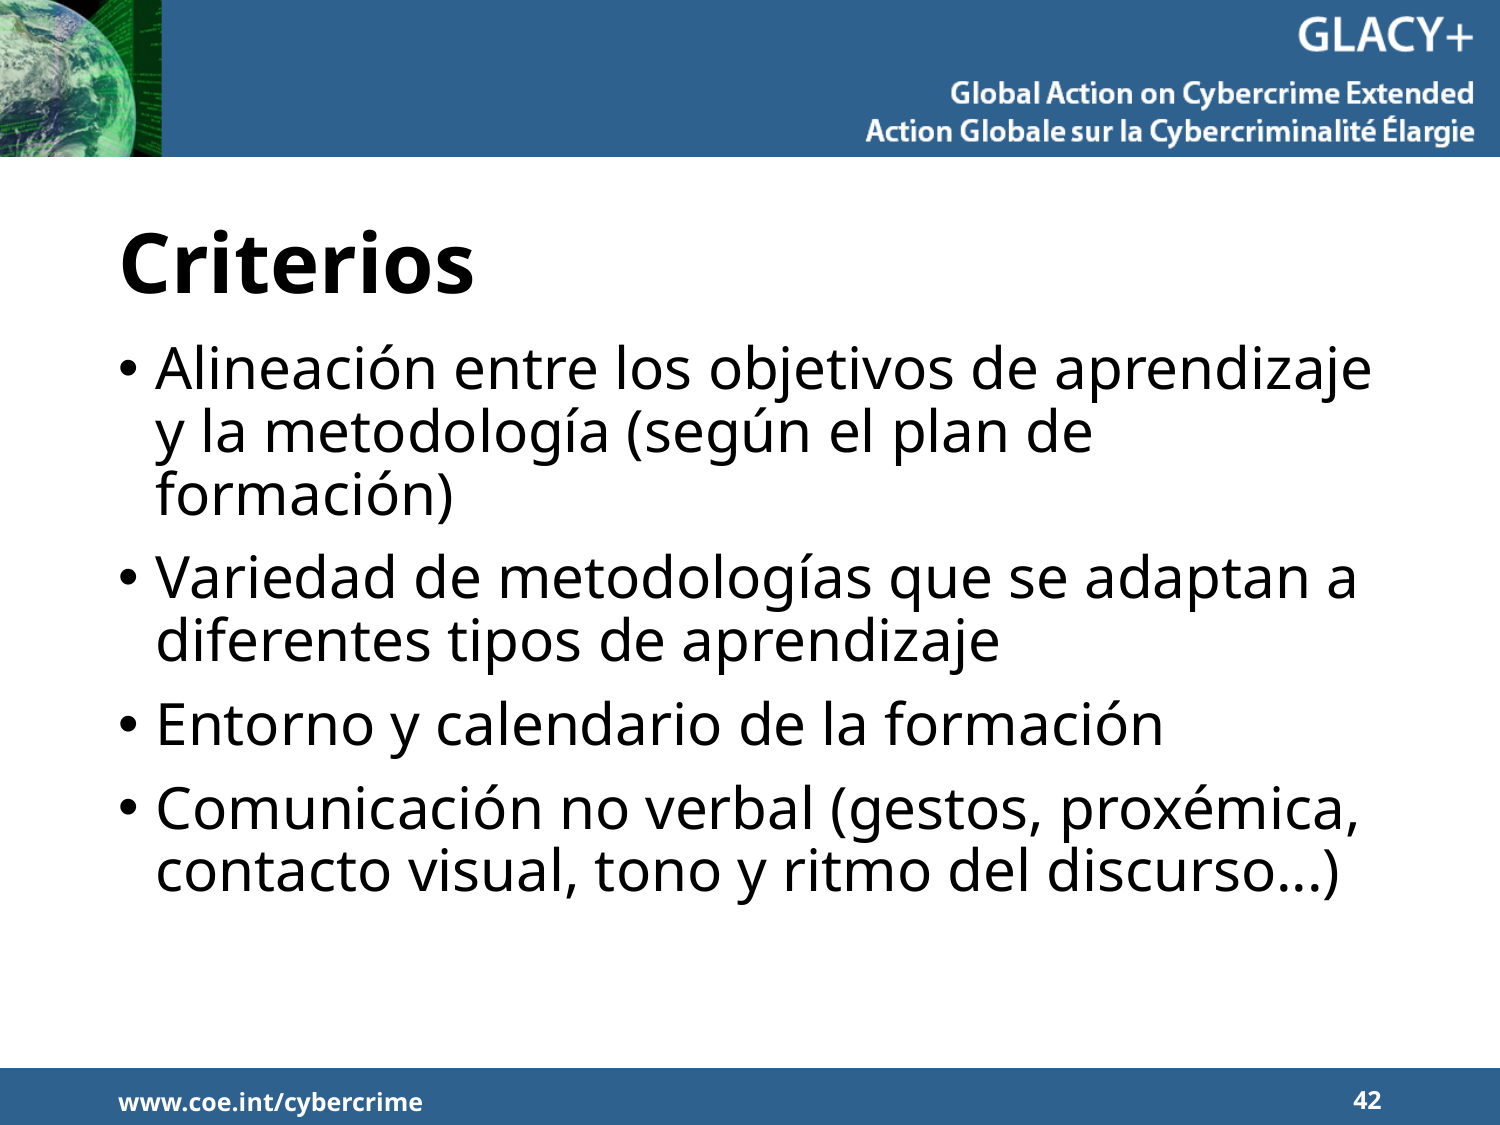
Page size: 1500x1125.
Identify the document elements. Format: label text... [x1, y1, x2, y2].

title Criterios [103, 171, 1397, 331]
slide_number www.coe.int/cybercrime [103, 1071, 491, 1125]
list Alineación entre los objetivos de aprendizaje y la metodología (según el plan de formación) Variedad de metodologías que se adaptan a diferentes tipos de aprendizaje Entorno y calendario de la formación Comunicación no verbal (gestos, proxémica, contacto visual, tono y ritmo del discurso...) [103, 331, 1397, 1086]
slide_number 42 [1059, 1071, 1397, 1125]
picture [0, 0, 1500, 157]
